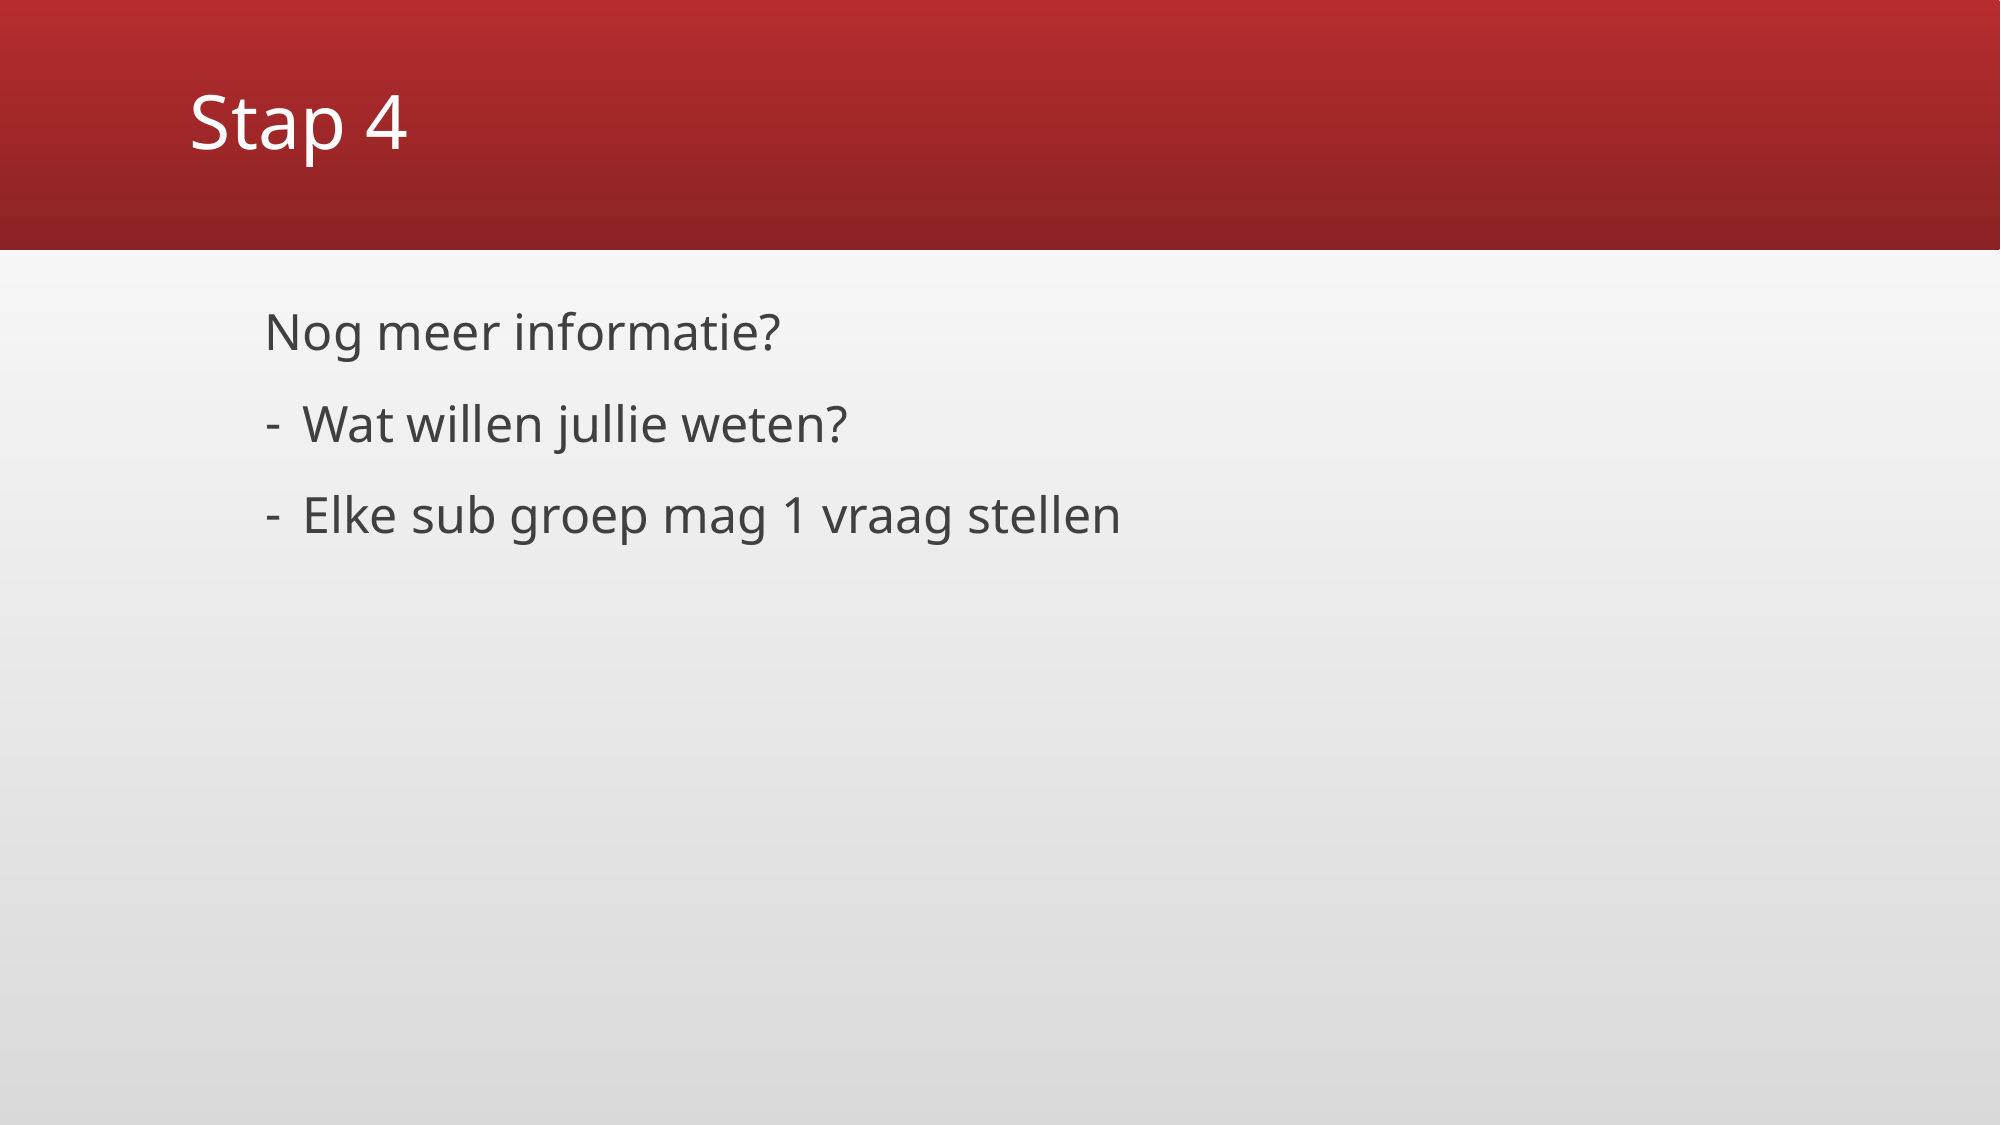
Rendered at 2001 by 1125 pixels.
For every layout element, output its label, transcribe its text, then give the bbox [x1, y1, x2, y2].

title Stap 4 [174, 16, 1825, 234]
list Nog meer informatie? Wat willen jullie weten? Elke sub groep mag 1 vraag stellen [249, 299, 1750, 1050]
